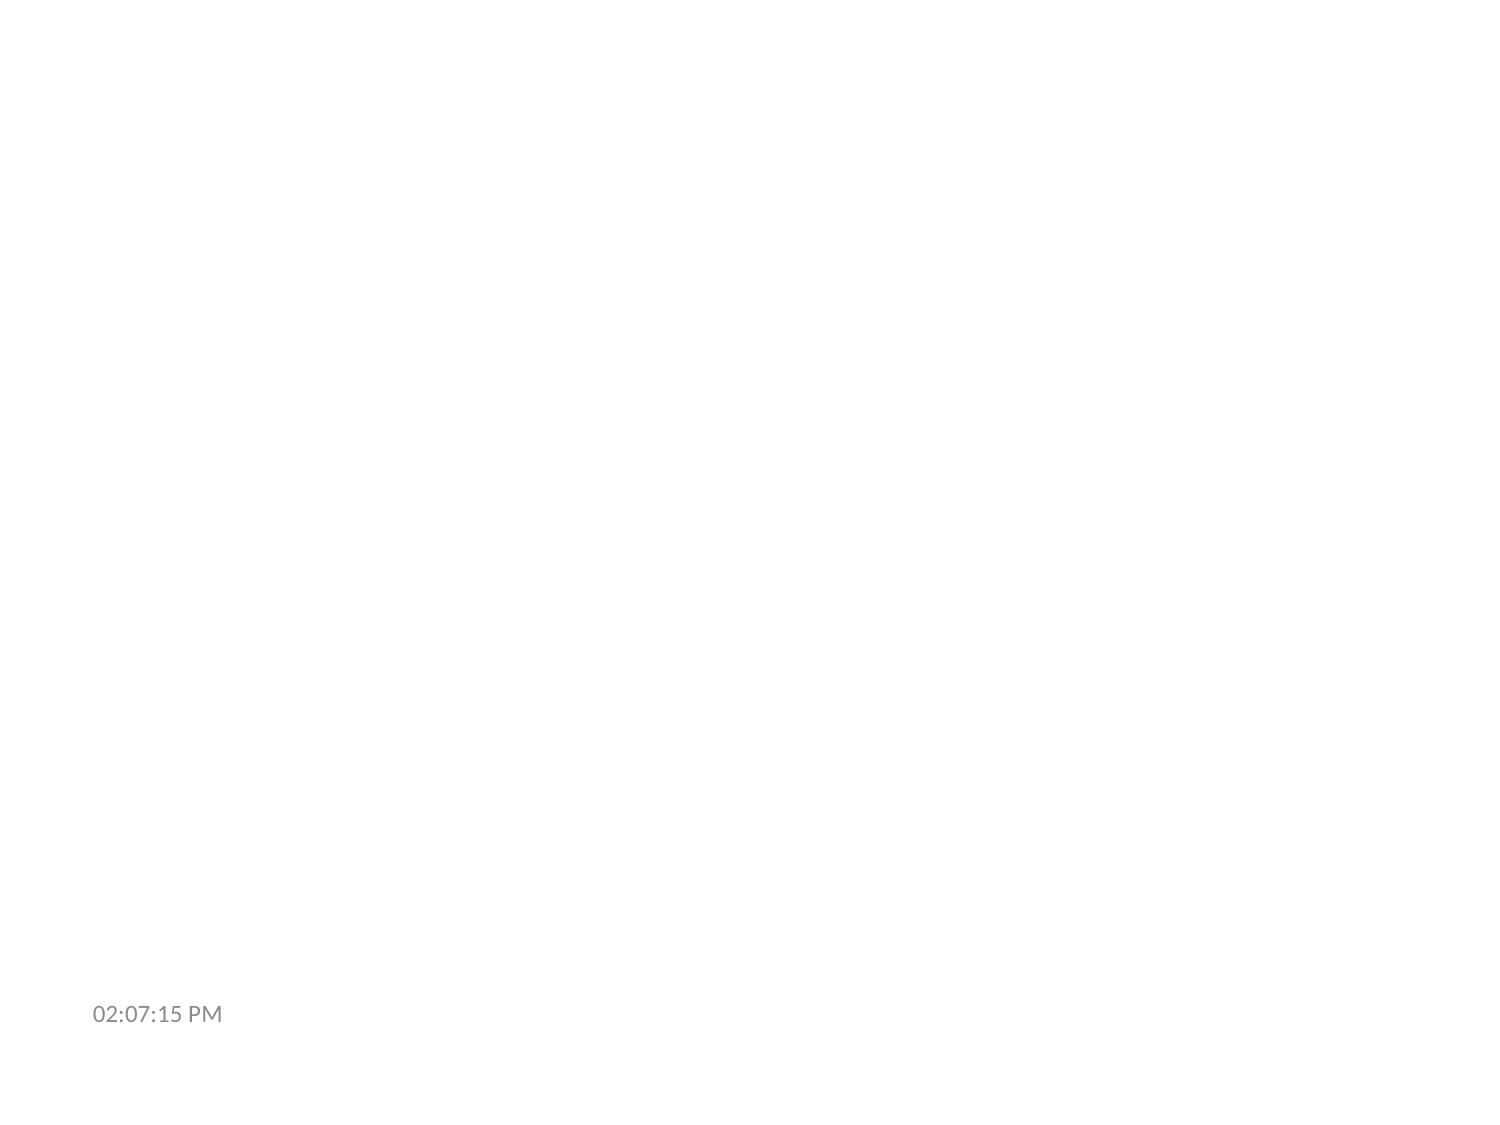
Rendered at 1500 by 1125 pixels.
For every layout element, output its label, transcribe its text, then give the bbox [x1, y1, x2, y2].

text_box 3:35:09 PM [77, 982, 428, 1043]
